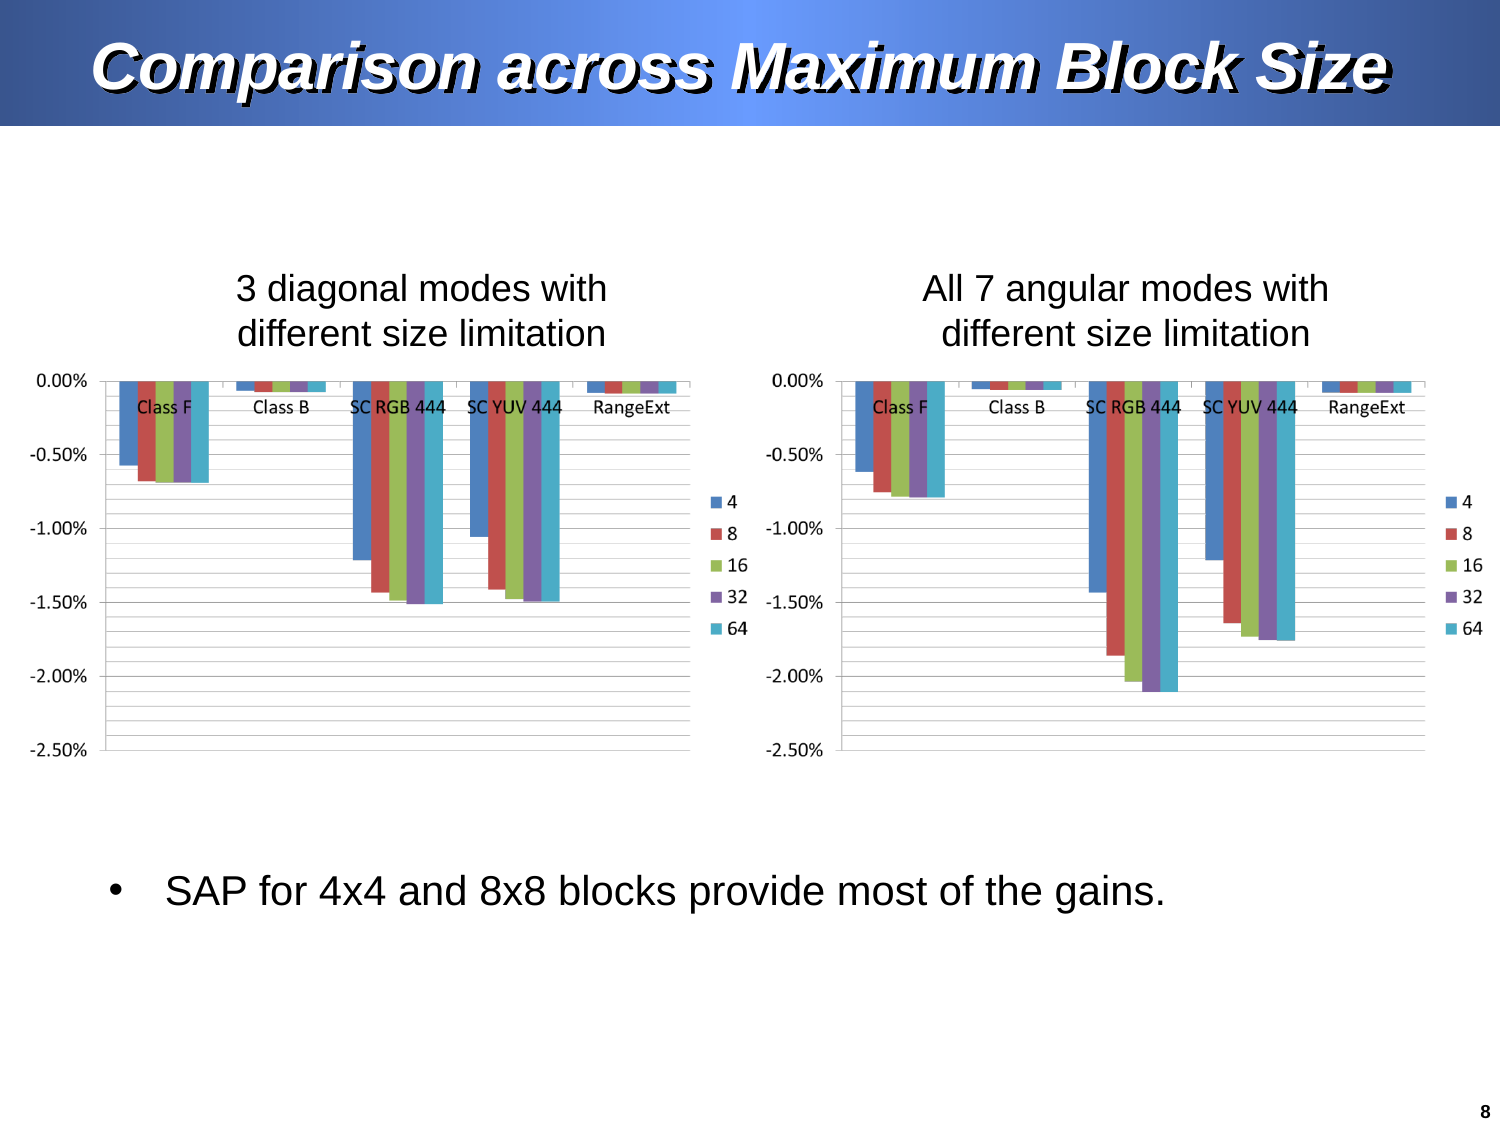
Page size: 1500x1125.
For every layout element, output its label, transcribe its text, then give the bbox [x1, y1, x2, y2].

picture [21, 362, 1495, 768]
text_box 3 diagonal modes with different size limitation [150, 256, 694, 360]
slide_number 8 [1368, 1091, 1500, 1125]
title Comparison across Maximum Block Size [74, 12, 1426, 126]
text_box SAP for 4x4 and 8x8 blocks provide most of the gains. [93, 856, 1294, 922]
text_box All 7 angular modes with different size limitation [854, 256, 1398, 360]
